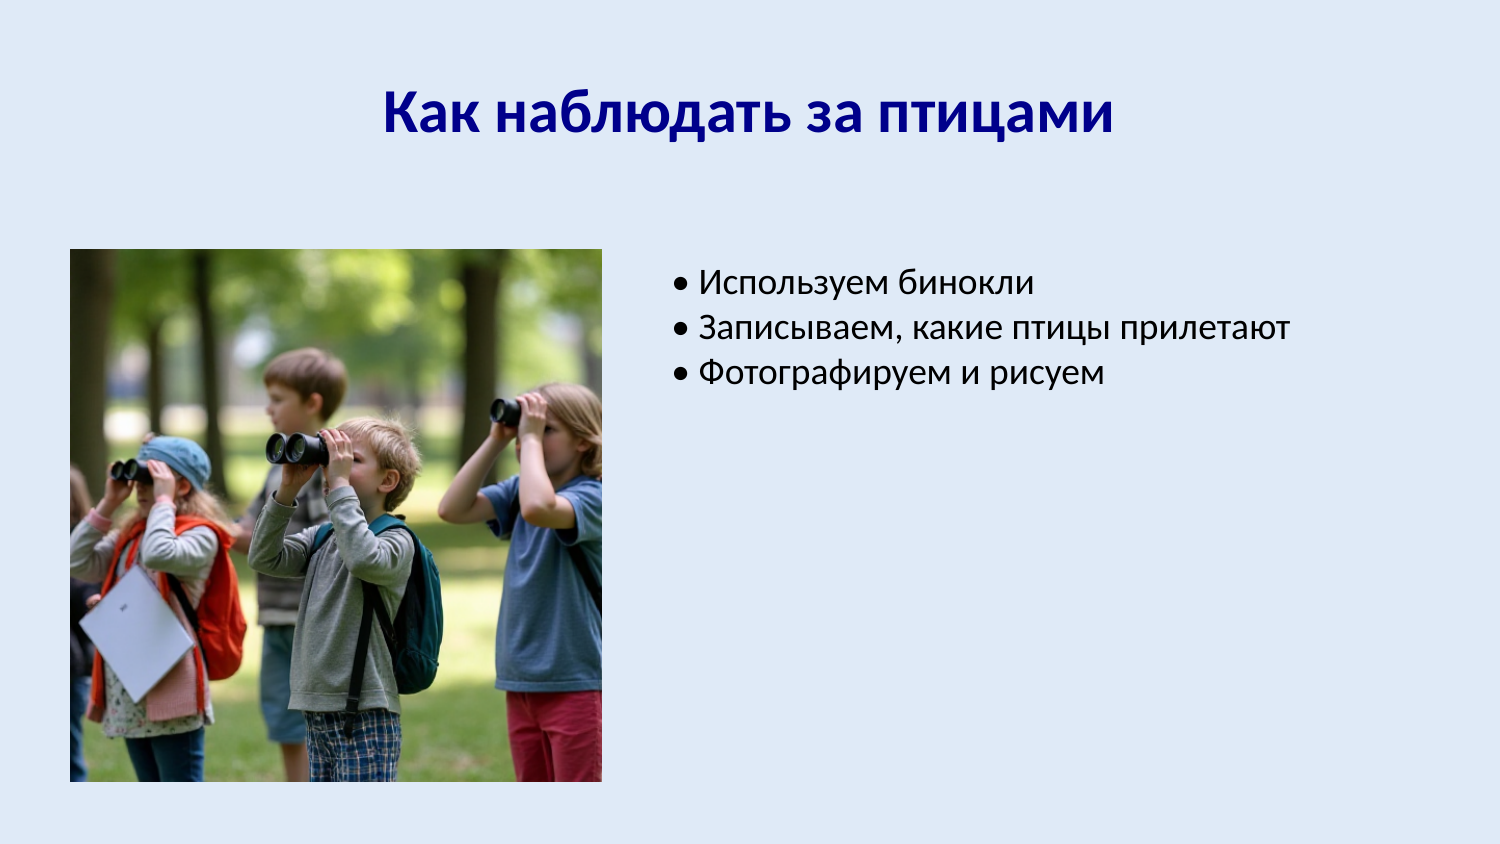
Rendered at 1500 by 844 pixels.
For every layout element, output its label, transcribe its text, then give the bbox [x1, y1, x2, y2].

picture [70, 249, 602, 782]
text_box • Используем бинокли • Записываем, какие птицы прилетают • Фотографируем и рисуем [656, 249, 1438, 400]
text_box Как наблюдать за птицами [62, 62, 1438, 153]
